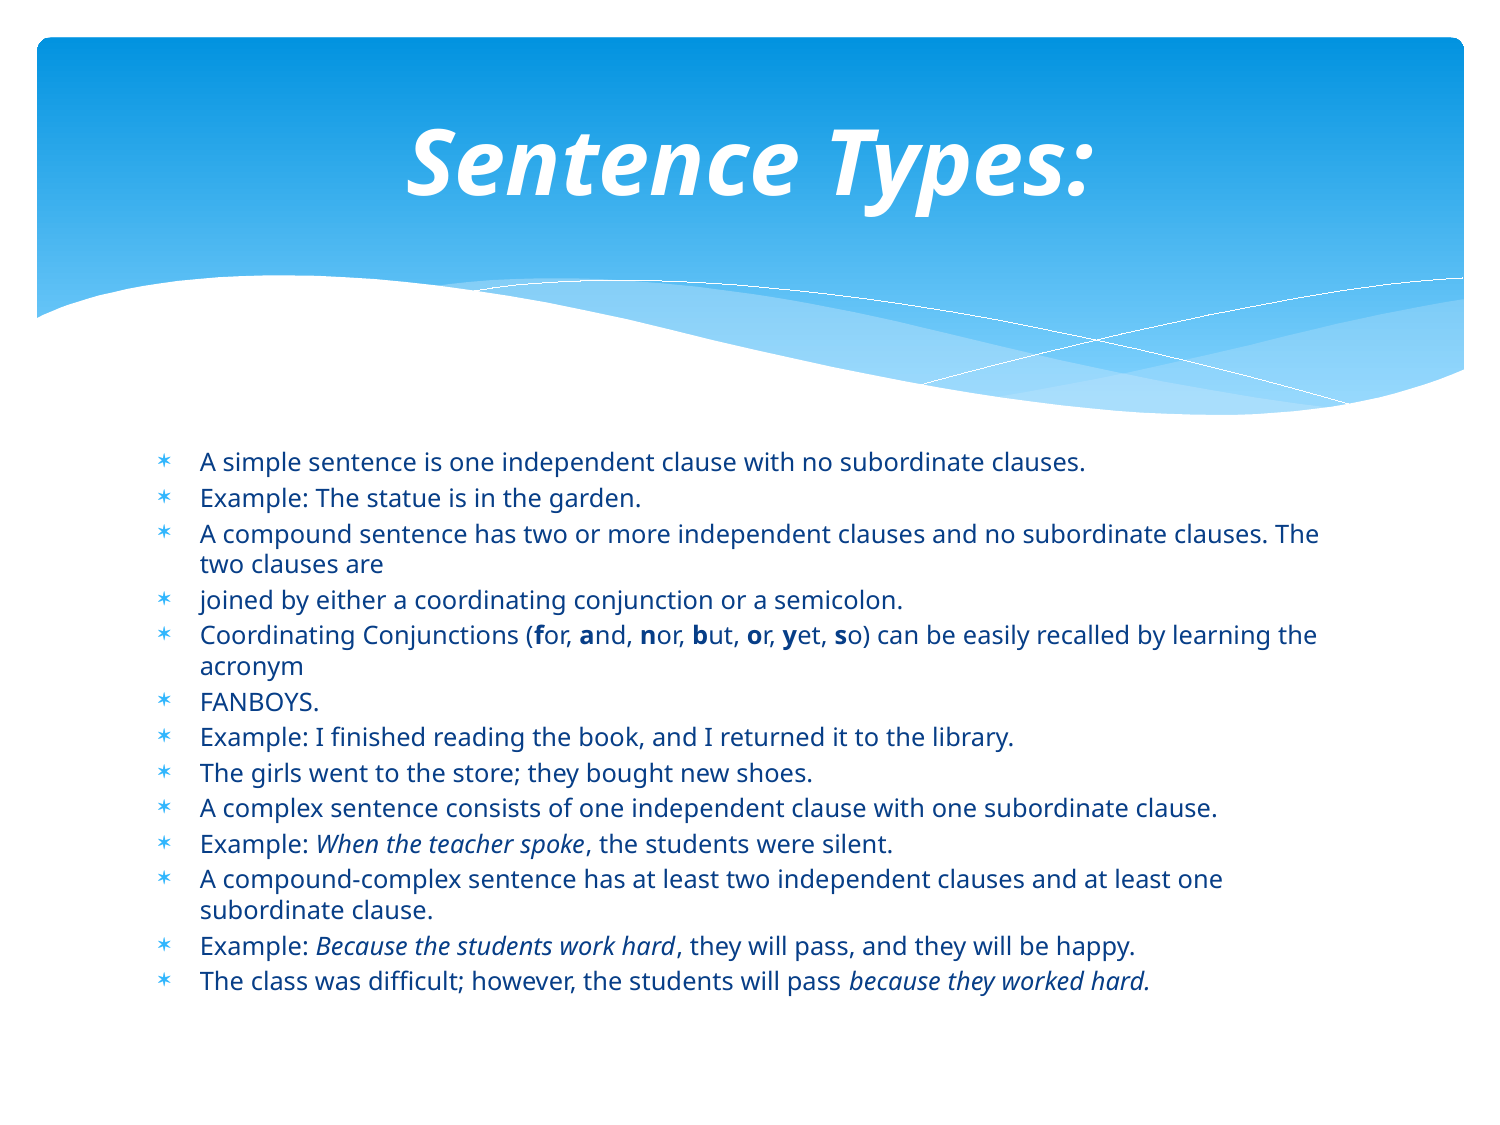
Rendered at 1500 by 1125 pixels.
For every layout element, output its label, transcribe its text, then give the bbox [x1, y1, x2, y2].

title Sentence Types: [75, 55, 1425, 261]
list A simple sentence is one independent clause with no subordinate clauses. Example: The statue is in the garden. A compound sentence has two or more independent clauses and no subordinate clauses. The two clauses are joined by either a coordinating conjunction or a semicolon. Coordinating Conjunctions (for, and, nor, but, or, yet, so) can be easily recalled by learning the acronym FANBOYS. Example: I finished reading the book, and I returned it to the library. The girls went to the store; they bought new shoes. A complex sentence consists of one independent clause with one subordinate clause. Example: When the teacher spoke, the students were silent. A compound-complex sentence has at least two independent clauses and at least one subordinate clause. Example: Because the students work hard, they will pass, and they will be happy. The class was difficult; however, the students will pass because they worked hard. [143, 438, 1359, 1005]
